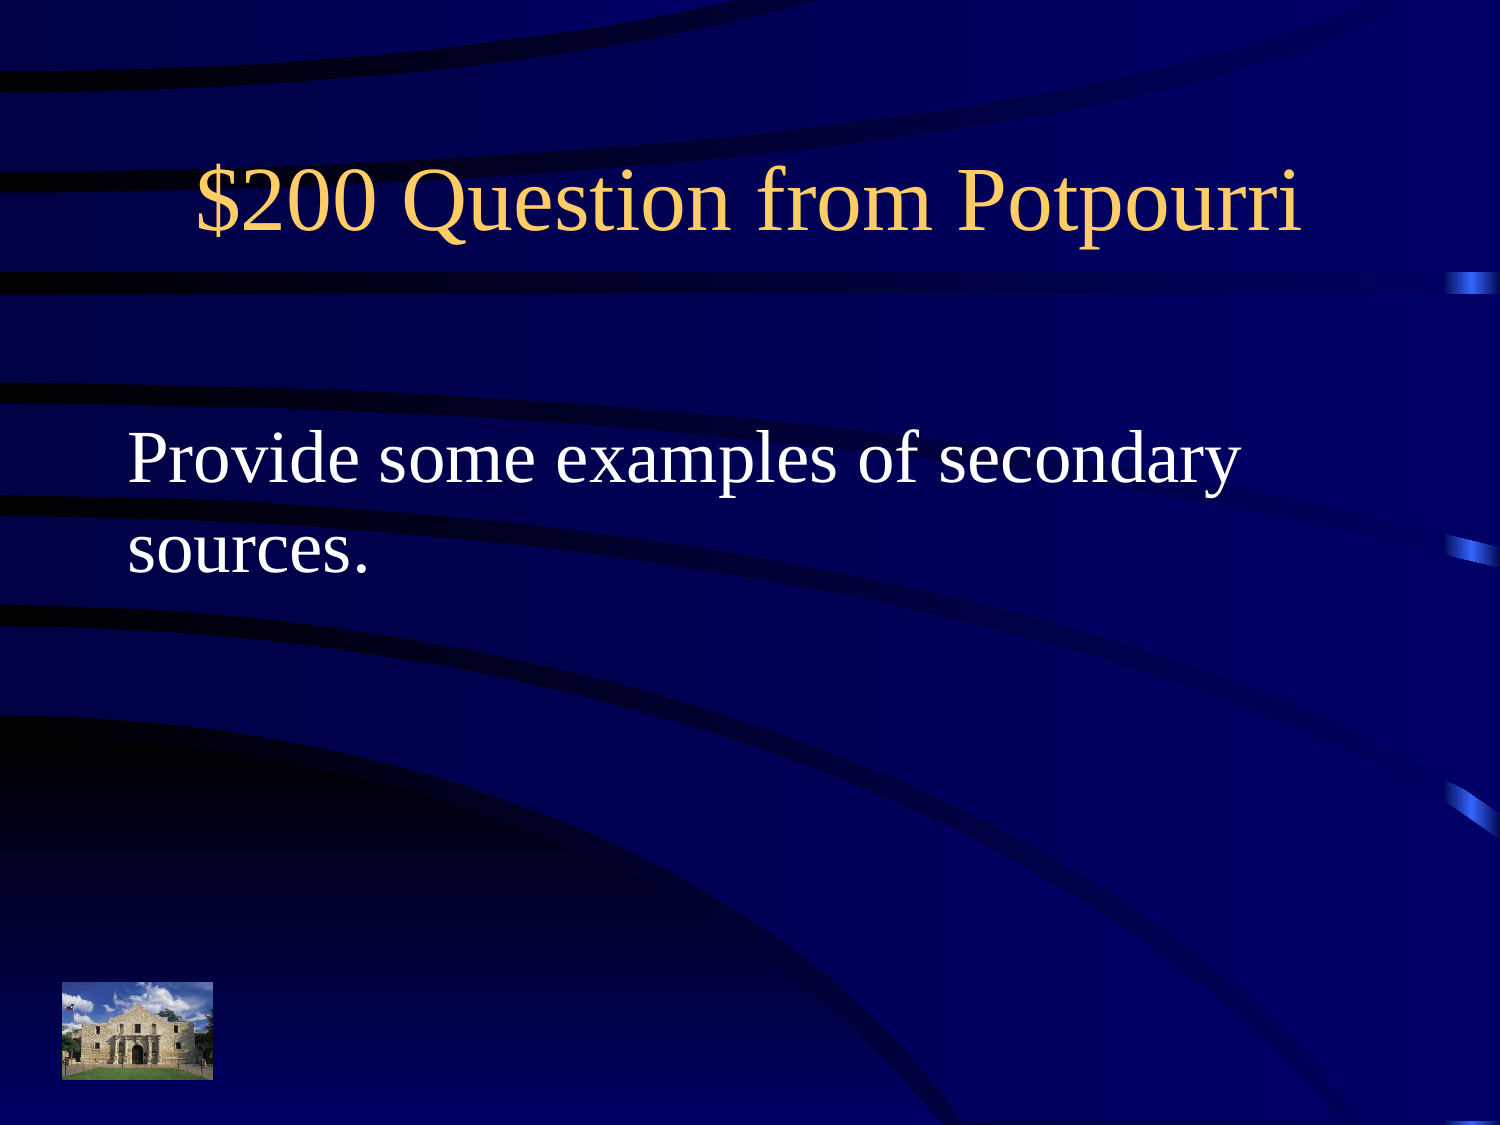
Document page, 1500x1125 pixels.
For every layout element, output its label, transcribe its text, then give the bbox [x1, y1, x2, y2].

text_box Provide some examples of secondary sources. [112, 399, 1388, 595]
picture [62, 982, 213, 1081]
title $200 Question from Potpourri [112, 99, 1388, 288]
